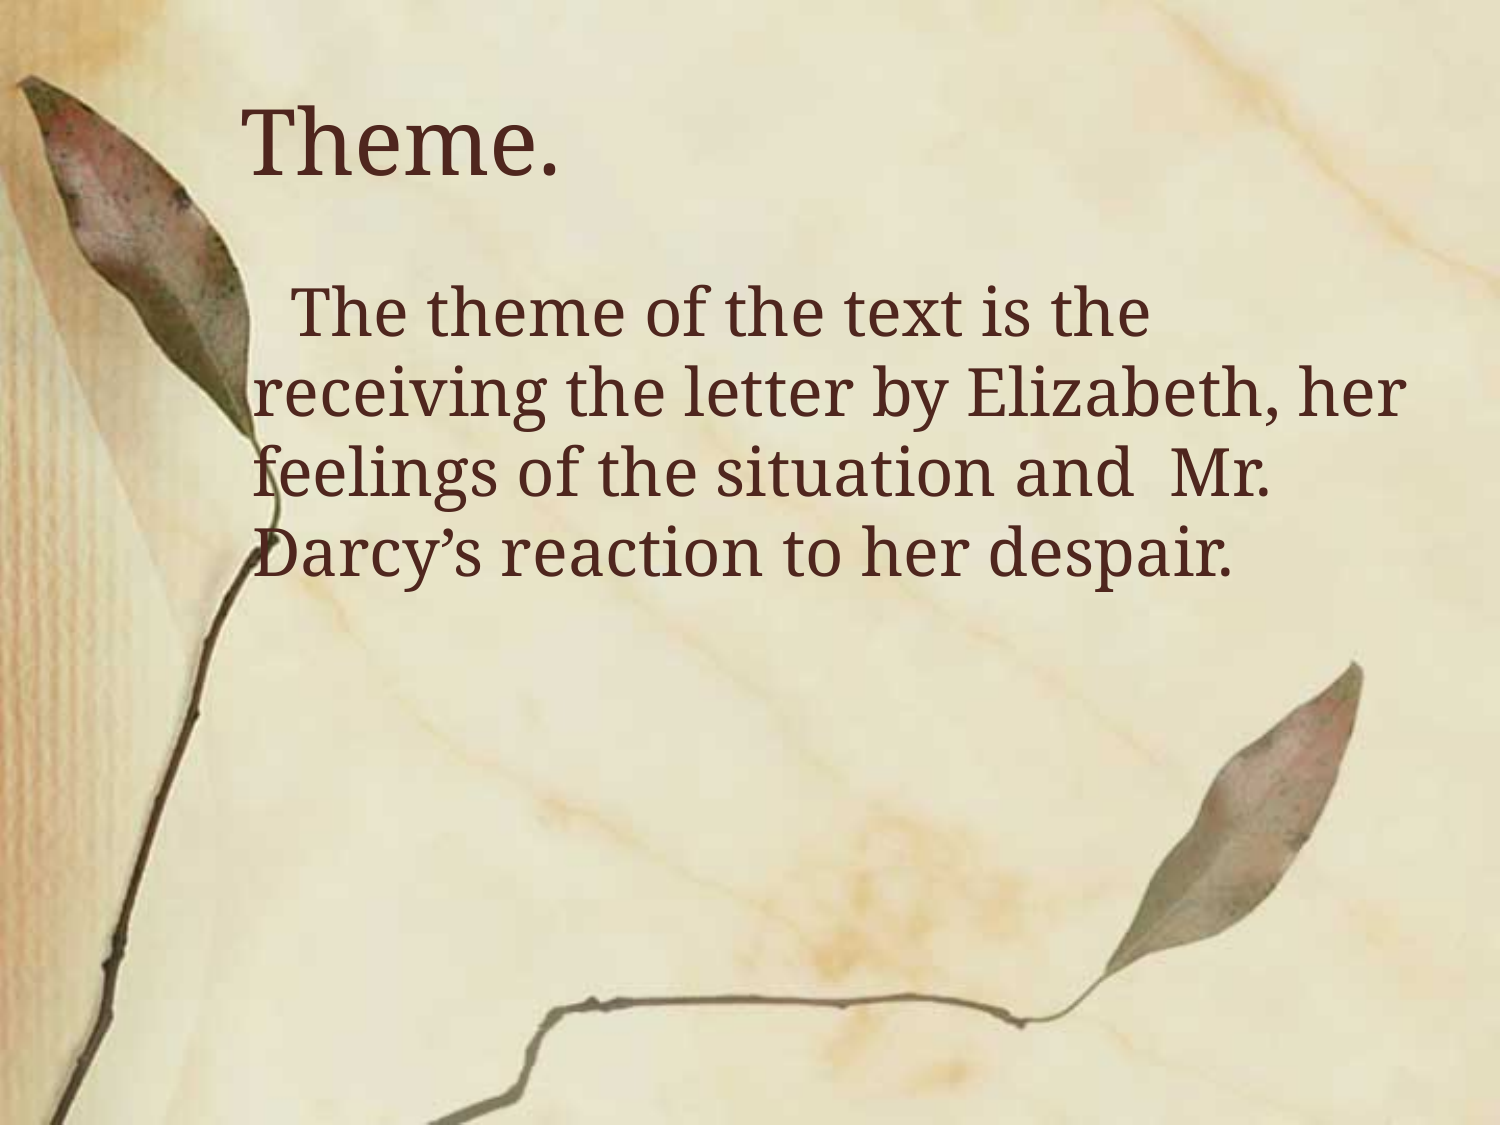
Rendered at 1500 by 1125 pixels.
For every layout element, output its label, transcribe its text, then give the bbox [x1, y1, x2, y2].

title Theme. [224, 44, 1426, 233]
picture [0, 0, 1500, 1125]
list The theme of the text is the receiving the letter by Elizabeth, her feelings of the situation and Mr. Darcy’s reaction to her despair. [237, 262, 1426, 1006]
